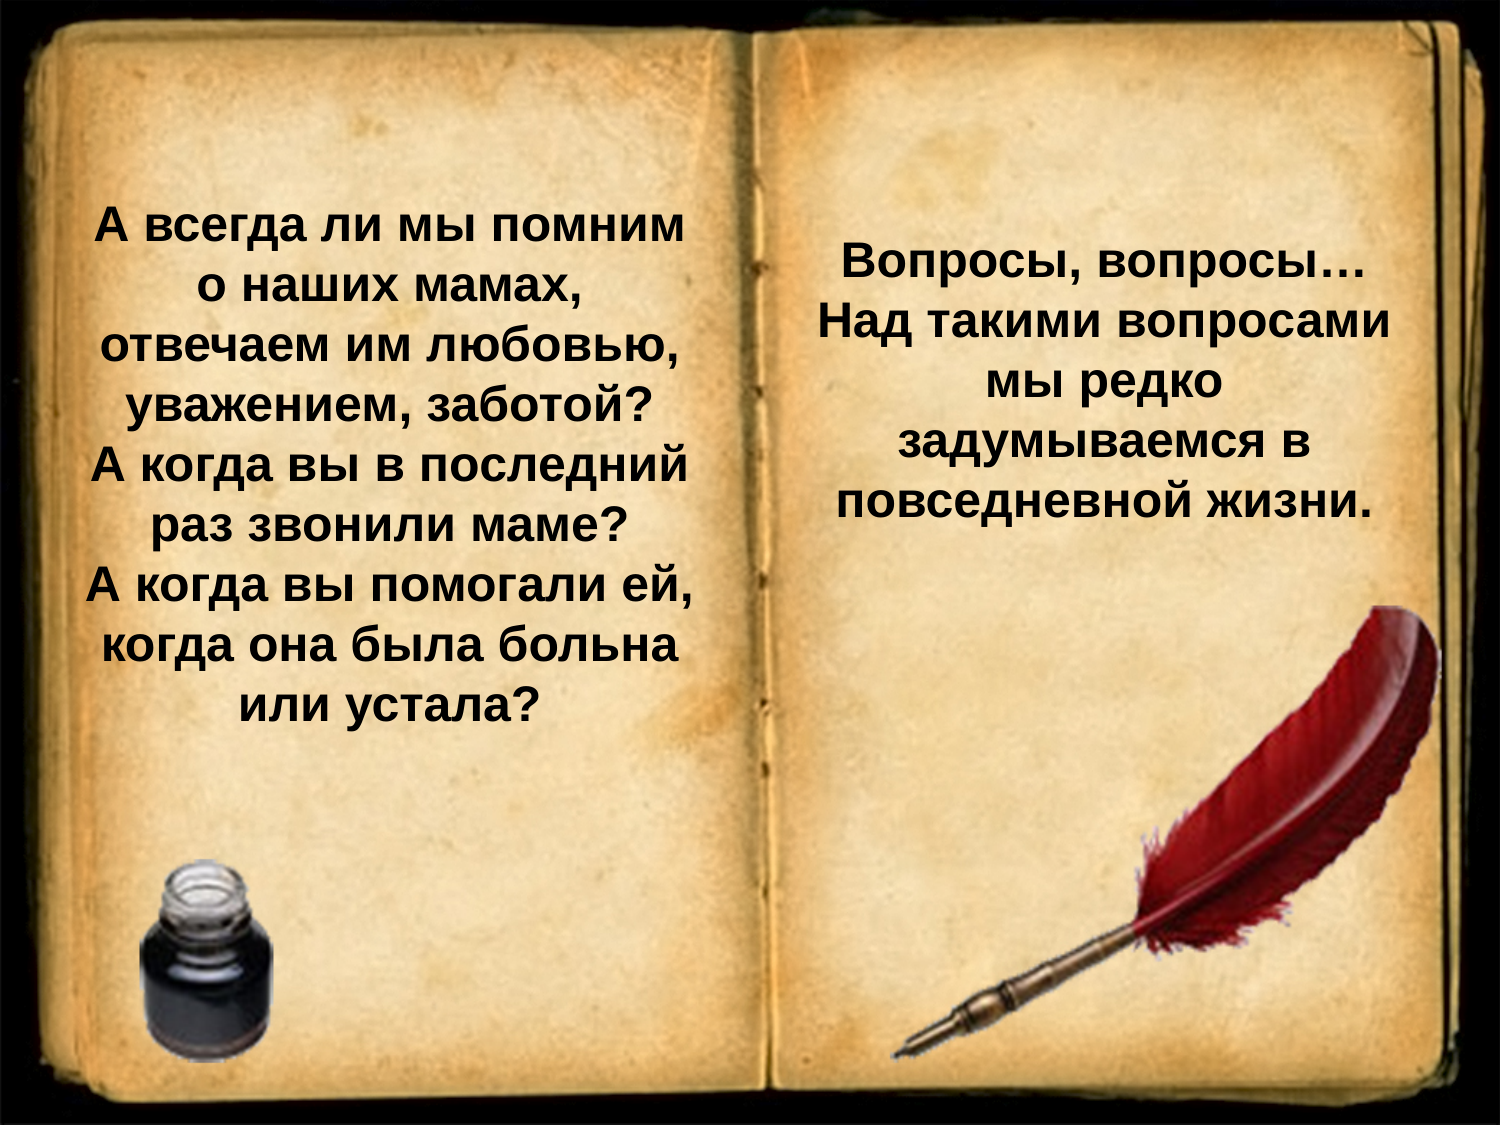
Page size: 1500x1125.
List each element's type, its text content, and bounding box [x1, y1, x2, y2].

picture [0, 0, 1500, 1125]
text_box А всегда ли мы помним о наших мамах, отвечаем им любовью, уважением, заботой? А когда вы в последний раз звонили маме? А когда вы помогали ей, когда она была больна или устала? [64, 184, 715, 800]
text_box Вопросы, вопросы… Над такими вопросами мы редко задумываемся в повседневной жизни. [797, 219, 1412, 715]
